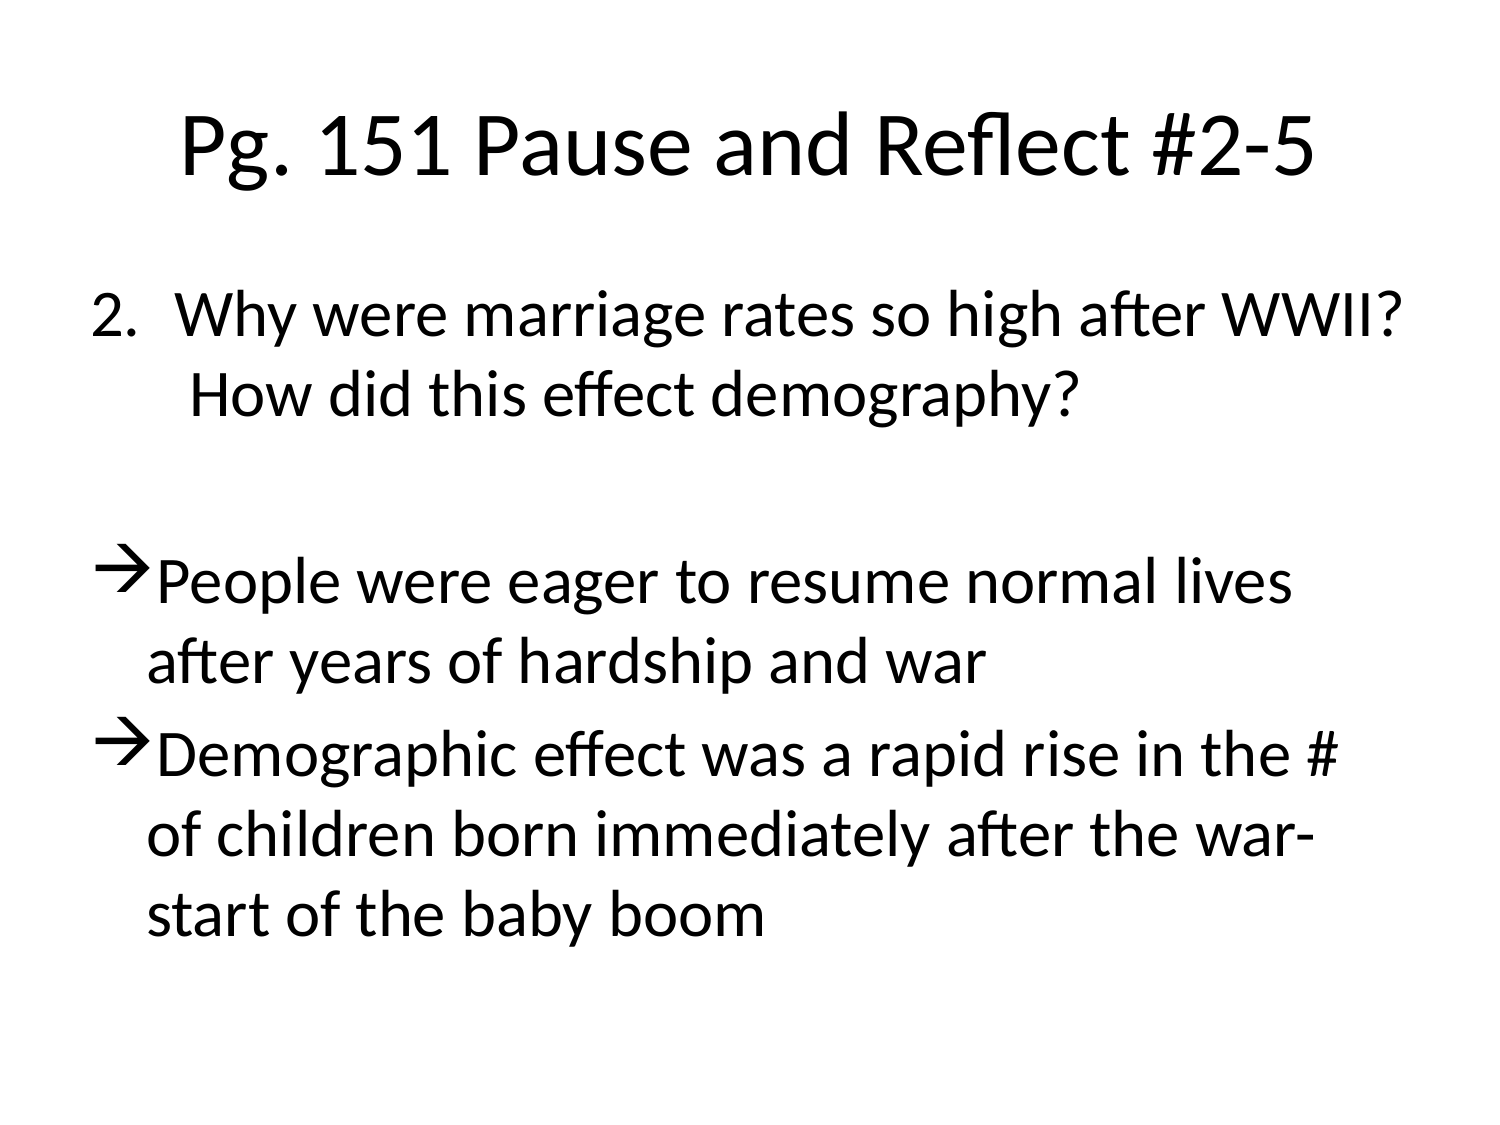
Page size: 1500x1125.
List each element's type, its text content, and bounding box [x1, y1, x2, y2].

title Pg. 151 Pause and Reflect #2-5 [75, 45, 1425, 233]
list Why were marriage rates so high after WWII? How did this effect demography? People were eager to resume normal lives after years of hardship and war Demographic effect was a rapid rise in the # of children born immediately after the war- start of the baby boom [75, 262, 1425, 1005]
